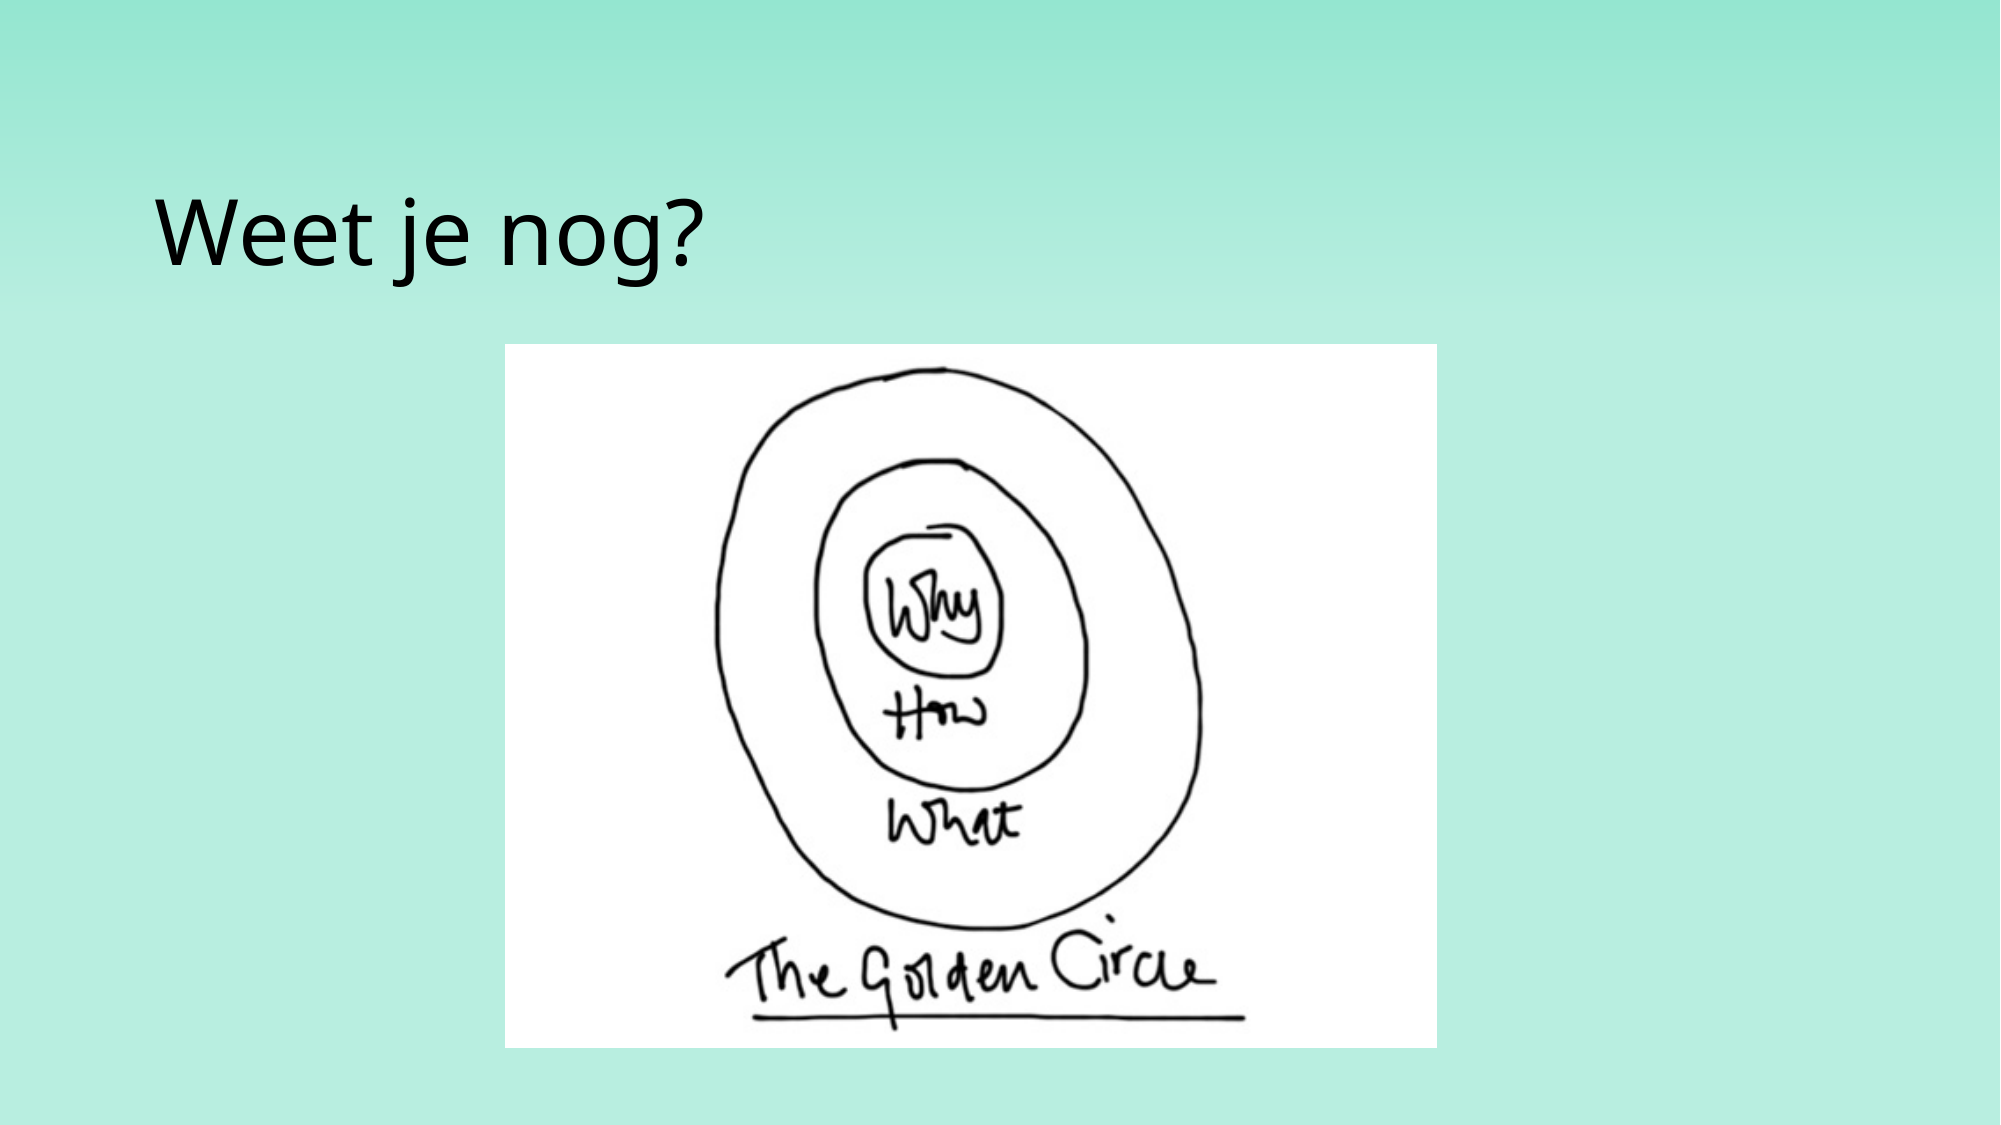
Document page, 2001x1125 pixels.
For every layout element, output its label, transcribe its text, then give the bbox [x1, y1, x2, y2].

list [505, 344, 1437, 1048]
title Weet je nog? [139, 126, 1865, 345]
